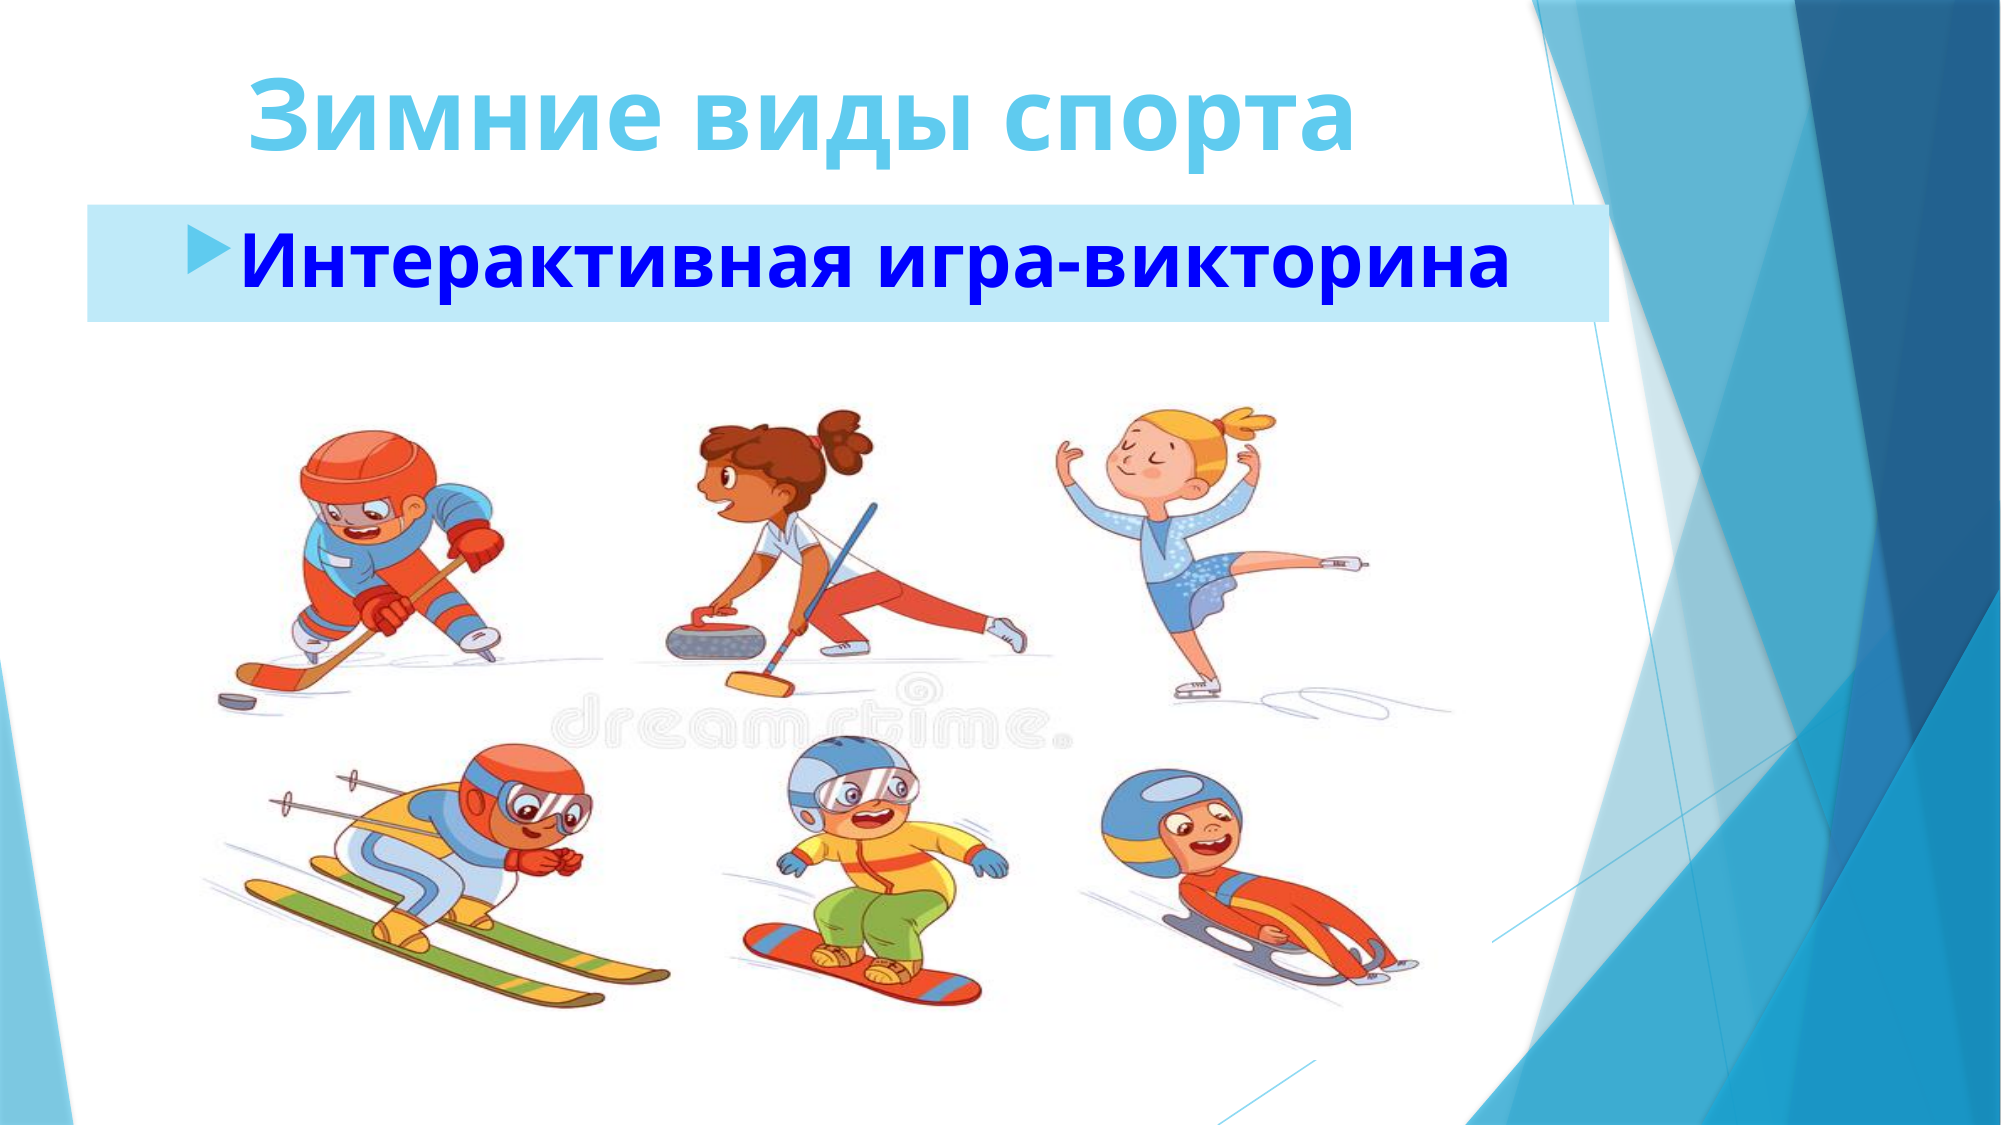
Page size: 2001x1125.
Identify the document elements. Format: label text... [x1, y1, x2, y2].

title Зимние виды спорта [111, 42, 1522, 204]
picture [145, 361, 1493, 1061]
list Интерактивная игра-викторина [87, 204, 1610, 322]
